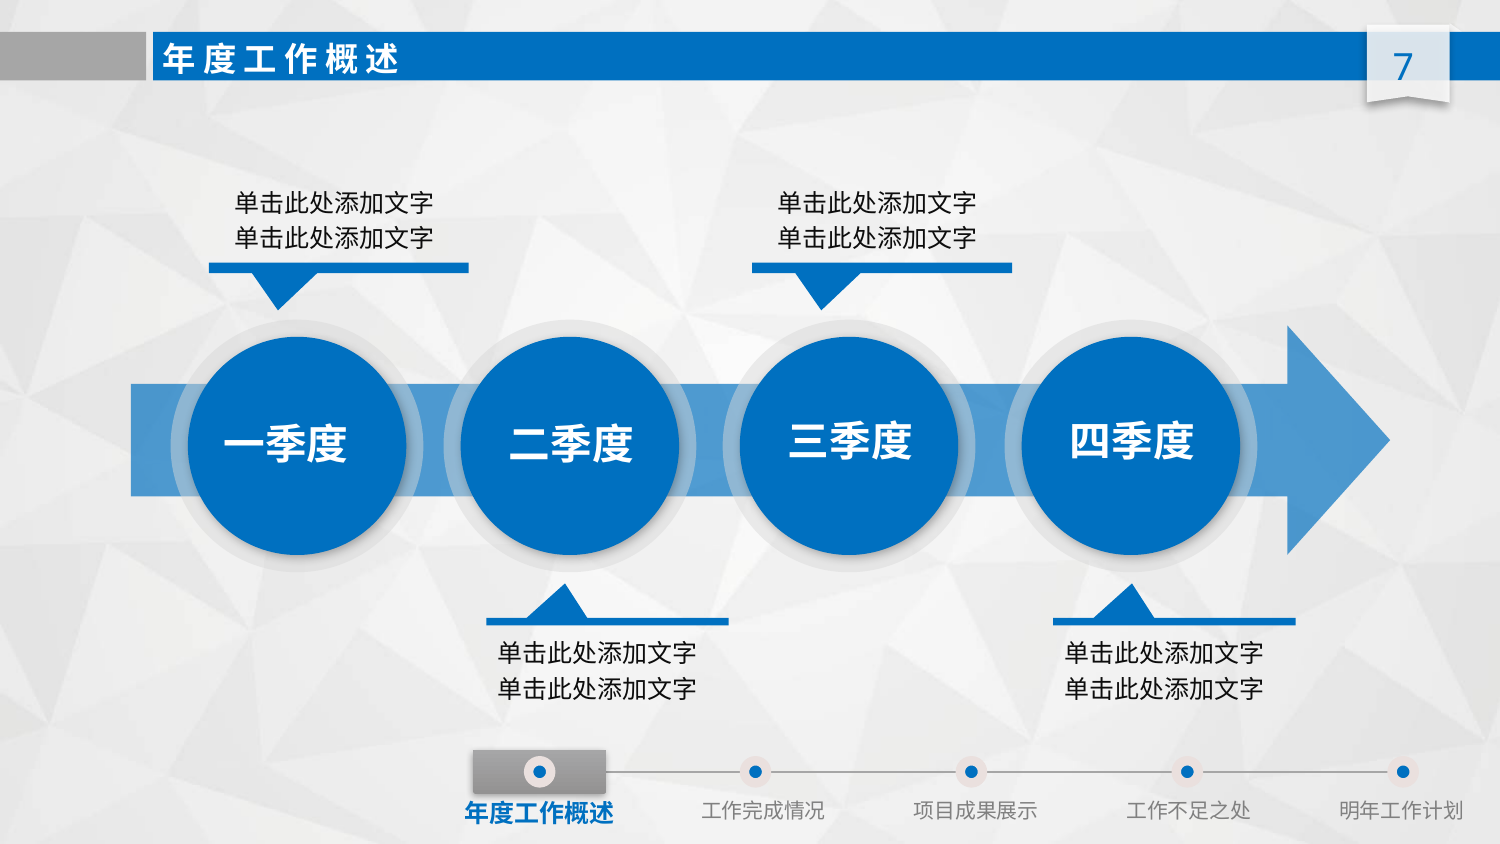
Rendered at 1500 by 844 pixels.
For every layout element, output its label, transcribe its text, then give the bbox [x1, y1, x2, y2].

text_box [146, 319, 426, 573]
text_box [484, 581, 731, 628]
text_box 单击此处添加文字 单击此处添加文字 [763, 173, 1006, 261]
text_box [206, 260, 471, 313]
text_box [750, 260, 1015, 313]
text_box [1051, 581, 1298, 628]
text_box 单击此处添加文字 单击此处添加文字 [1049, 624, 1292, 711]
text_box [992, 319, 1273, 573]
picture [0, 81, 1500, 844]
text_box [130, 383, 141, 497]
text_box 单击此处添加文字 单击此处添加文字 [482, 624, 725, 711]
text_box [710, 319, 991, 573]
text_box 单击此处添加文字 单击此处添加文字 [219, 173, 462, 261]
text_box 年 度 工 作 概 述 [147, 31, 491, 86]
picture [0, 0, 1500, 31]
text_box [431, 319, 709, 573]
text_box [1277, 325, 1391, 555]
